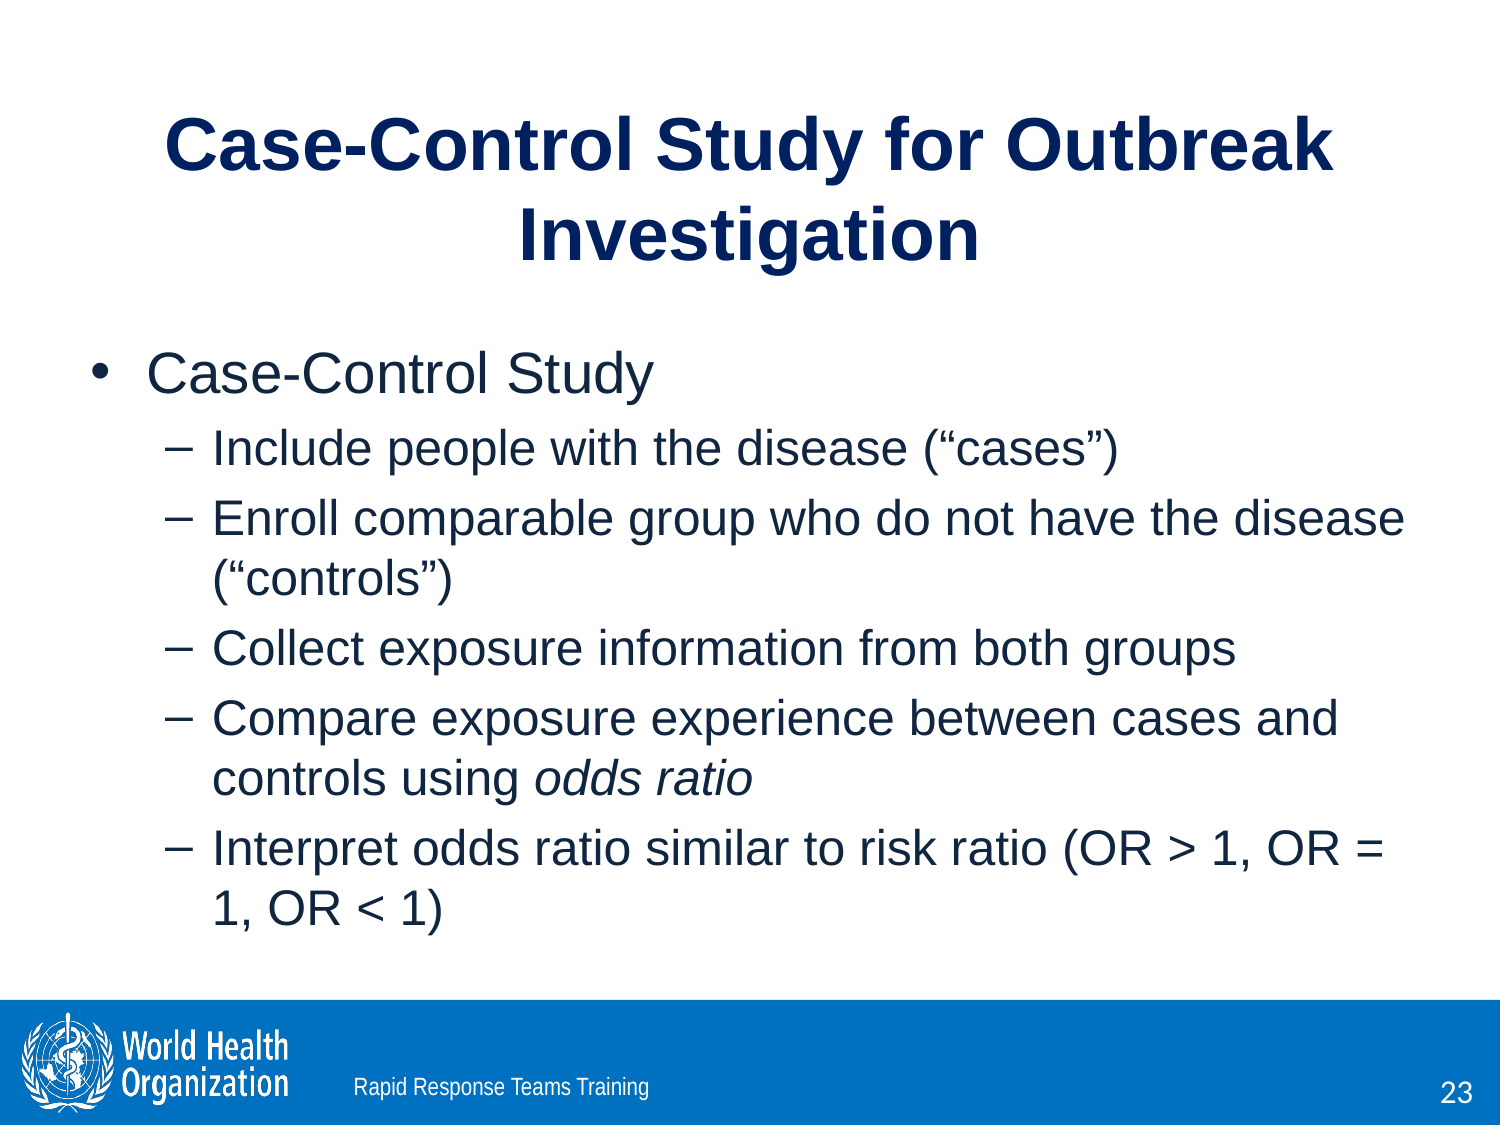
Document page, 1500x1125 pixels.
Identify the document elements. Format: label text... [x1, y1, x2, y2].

title Case-Control Study for Outbreak Investigation [75, 91, 1425, 279]
list Case-Control Study Include people with the disease (“cases”) Enroll comparable group who do not have the disease (“controls”) Collect exposure information from both groups Compare exposure experience between cases and controls using odds ratio Interpret odds ratio similar to risk ratio (OR > 1, OR = 1, OR < 1) [75, 327, 1425, 1071]
picture [21, 1012, 288, 1113]
